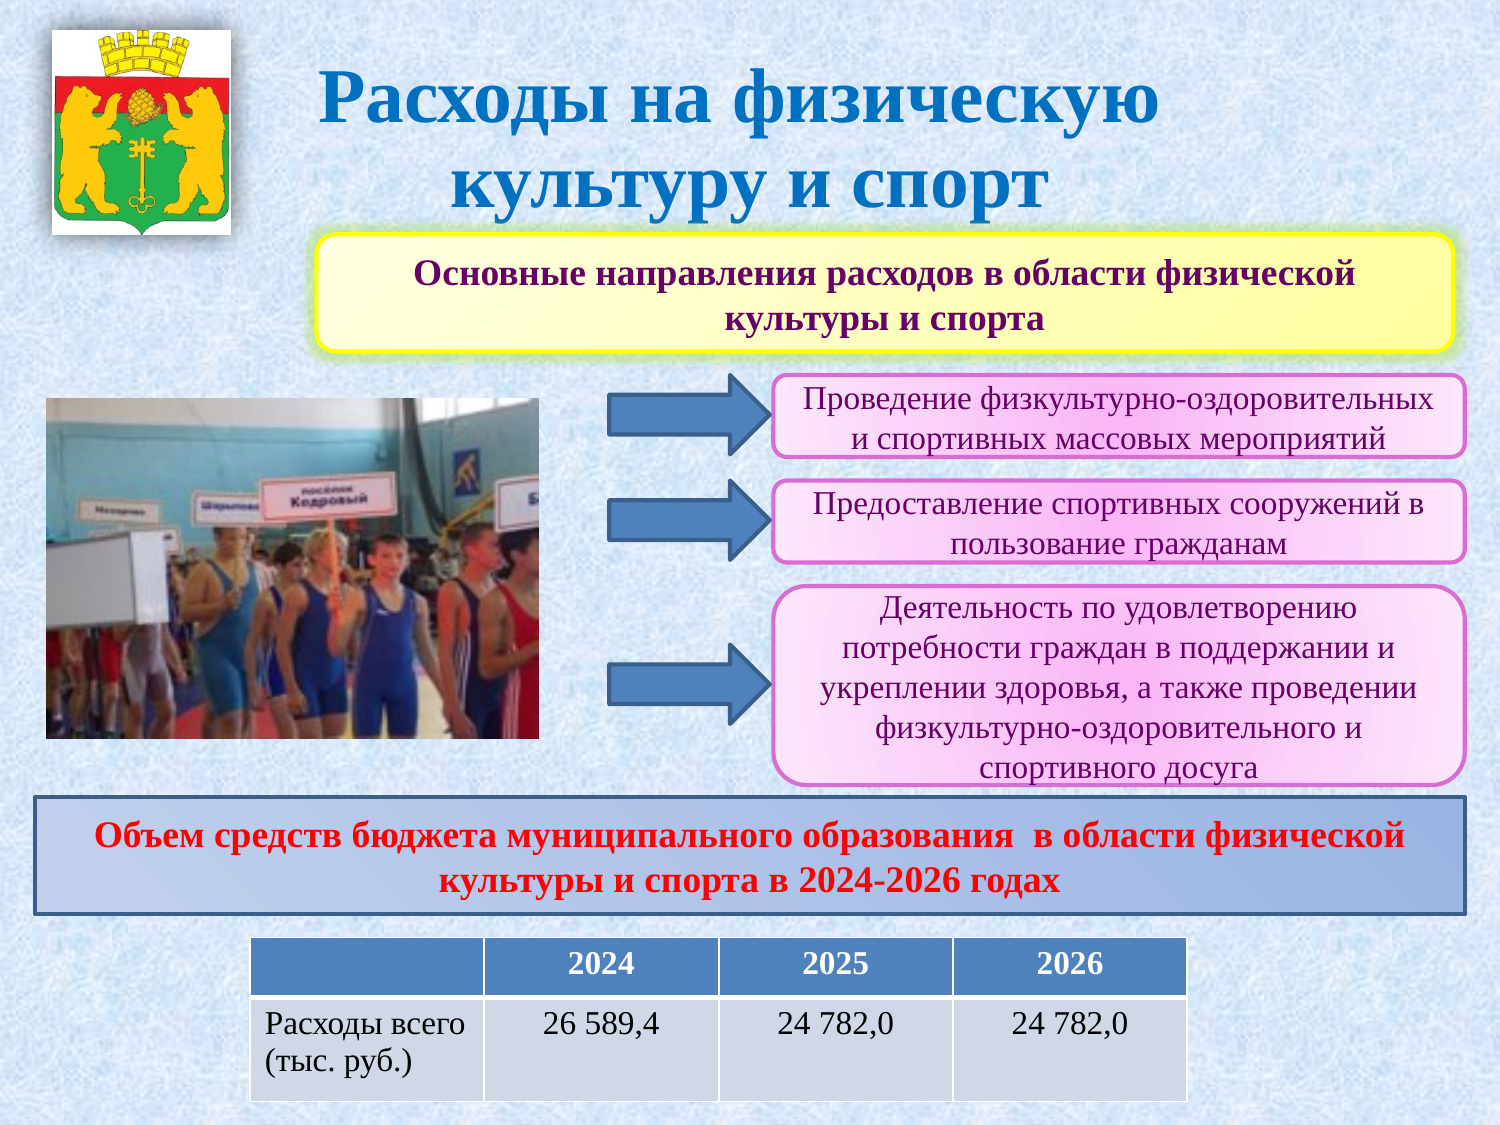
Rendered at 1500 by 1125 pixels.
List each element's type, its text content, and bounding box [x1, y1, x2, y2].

text_box Объем средств бюджета муниципального образования в области физической культуры и спорта в 2024-2026 годах [33, 795, 1467, 916]
table_header 2025 [720, 938, 952, 995]
table_cell Расходы всего (тыс. руб.) [251, 1000, 483, 1101]
title Расходы на физическую культуру и спорт [248, 44, 1426, 233]
table_cell 26 589,4 [485, 1000, 718, 1101]
text_box [607, 478, 772, 562]
table_cell 24 782,0 [954, 1000, 1186, 1101]
text_box Деятельность по удовлетворению потребности граждан в поддержании и укреплении здоровья, а также проведении физкультурно-оздоровительного и спортивного досуга [771, 583, 1467, 788]
text_box Проведение физкультурно-оздоровительных и спортивных массовых мероприятий [771, 372, 1467, 460]
text_box Комплектование книжных фондов библиотек [310, 223, 1426, 233]
text_box Основные направления расходов в области физической культуры и спорта [314, 232, 1456, 354]
table_header 2024 [485, 938, 718, 995]
text_box [607, 642, 772, 726]
picture [0, 0, 1500, 1125]
table_header 2026 [954, 938, 1186, 995]
table_cell 24 782,0 [720, 1000, 952, 1101]
text_box Предоставление спортивных сооружений в пользование гражданам [771, 478, 1467, 565]
table_header [251, 938, 483, 995]
text_box [607, 373, 772, 457]
